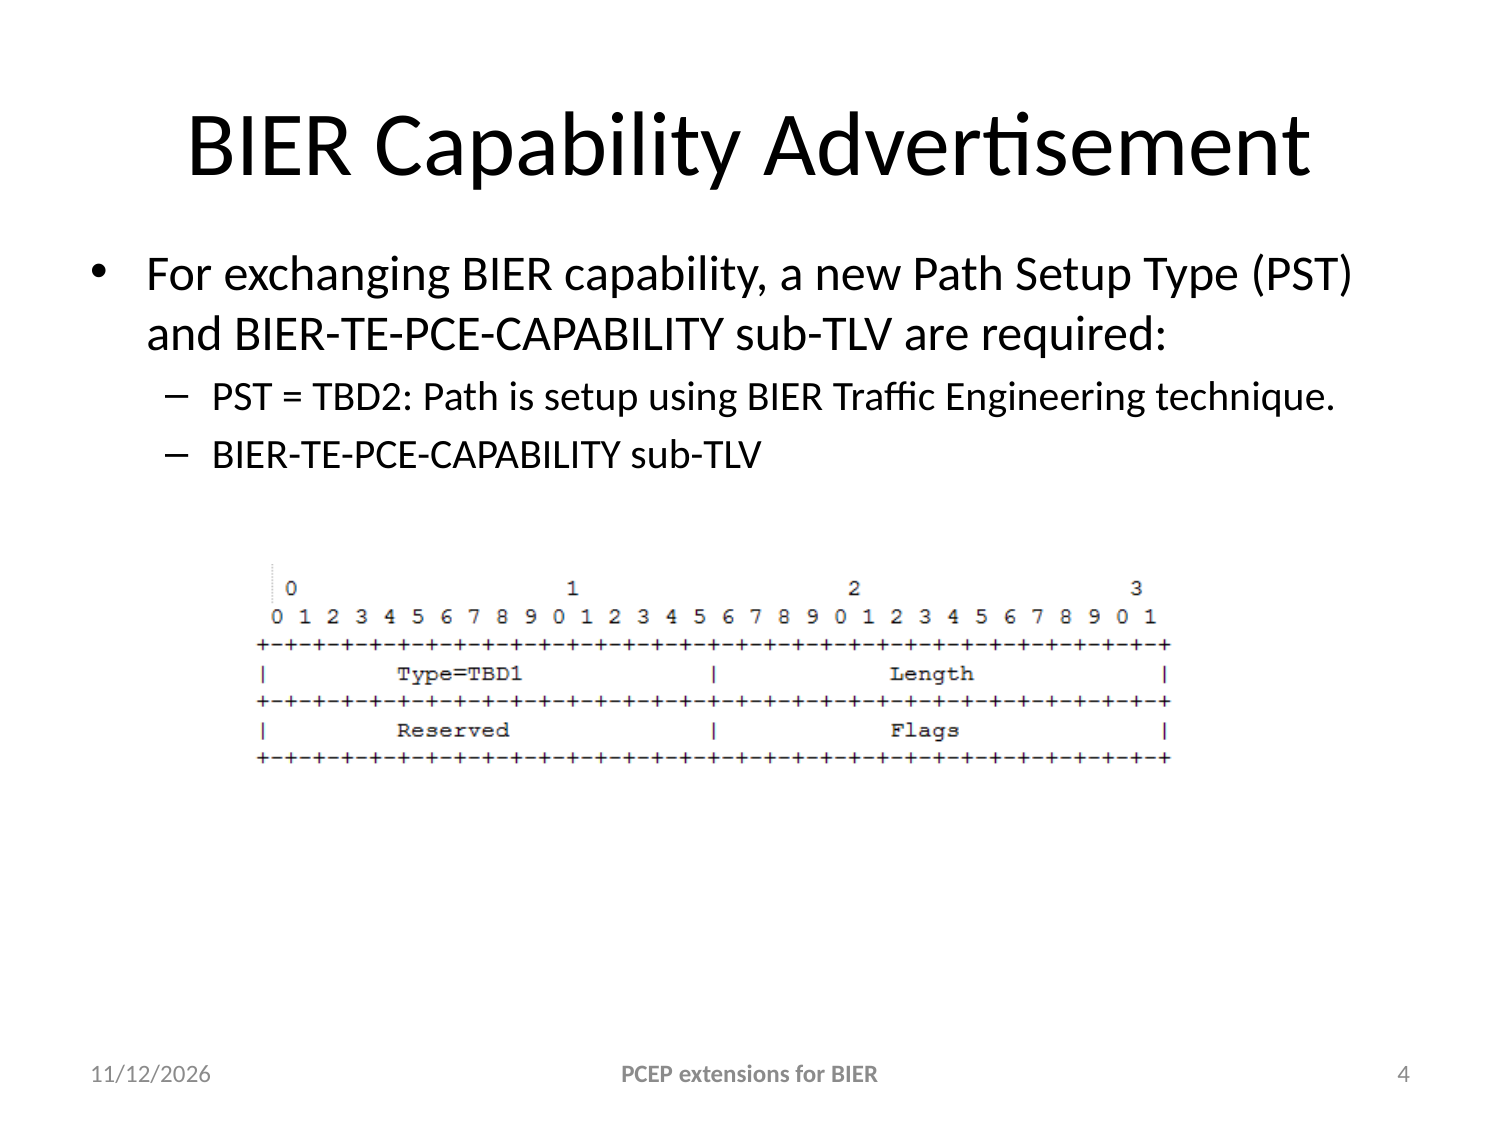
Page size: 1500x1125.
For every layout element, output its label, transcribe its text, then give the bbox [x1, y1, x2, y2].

title BIER Capability Advertisement [75, 45, 1425, 232]
picture [253, 564, 1175, 774]
slide_number 4 [1074, 1042, 1425, 1103]
list For exchanging BIER capability, a new Path Setup Type (PST) and BIER-TE-PCE-CAPABILITY sub-TLV are required: PST = TBD2: Path is setup using BIER Traffic Engineering technique. BIER-TE-PCE-CAPABILITY sub-TLV [75, 232, 1425, 722]
footer PCEP extensions for BIER [512, 1042, 988, 1103]
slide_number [75, 1042, 425, 1103]
